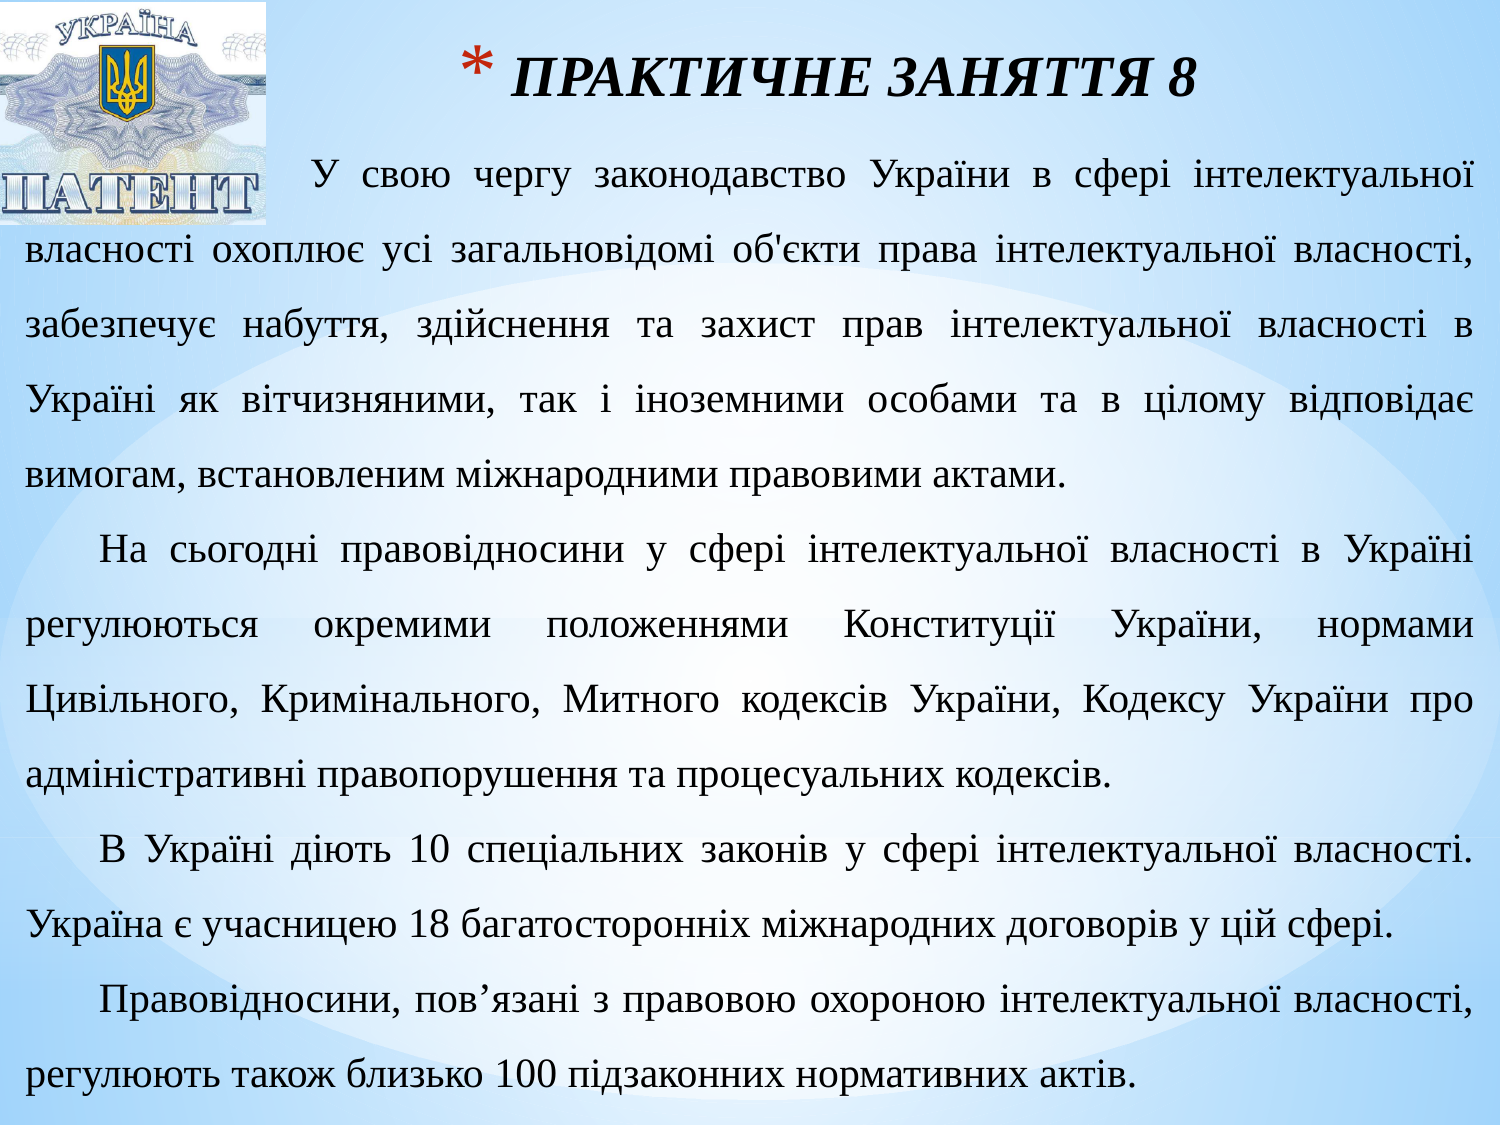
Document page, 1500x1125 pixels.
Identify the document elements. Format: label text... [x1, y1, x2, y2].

text_box У свою чергу законодавство України в сфері інтелектуальної власності охоплює усі загальновідомі об'єкти права інтелектуальної власності, забезпечує набуття, здійснення та захист прав інтелектуальної власності в Україні як вітчизняними, так і іноземними особами та в цілому відповідає вимогам, встановленим міжнародними правовими актами. На сьогодні правовідносини у сфері інтелектуальної власності в Україні регулюються окремими положеннями Конституції України, нормами Цивільного, Кримінального, Митного кодексів України, Кодексу України про адміністративні правопорушення та процесуальних кодексів. В Україні діють 10 спеціальних законів у сфері інтелектуальної власності. Україна є учасницею 18 багатосторонніх міжнародних договорів у цій сфері. Правовідносини, пов’язані з правовою охороною інтелектуальної власності, регулюють також близько 100 підзаконних нормативних актів. [0, 113, 1500, 1104]
picture [0, 2, 266, 226]
title ПРАКТИЧНЕ ЗАНЯТТЯ 8 [271, 30, 1427, 113]
